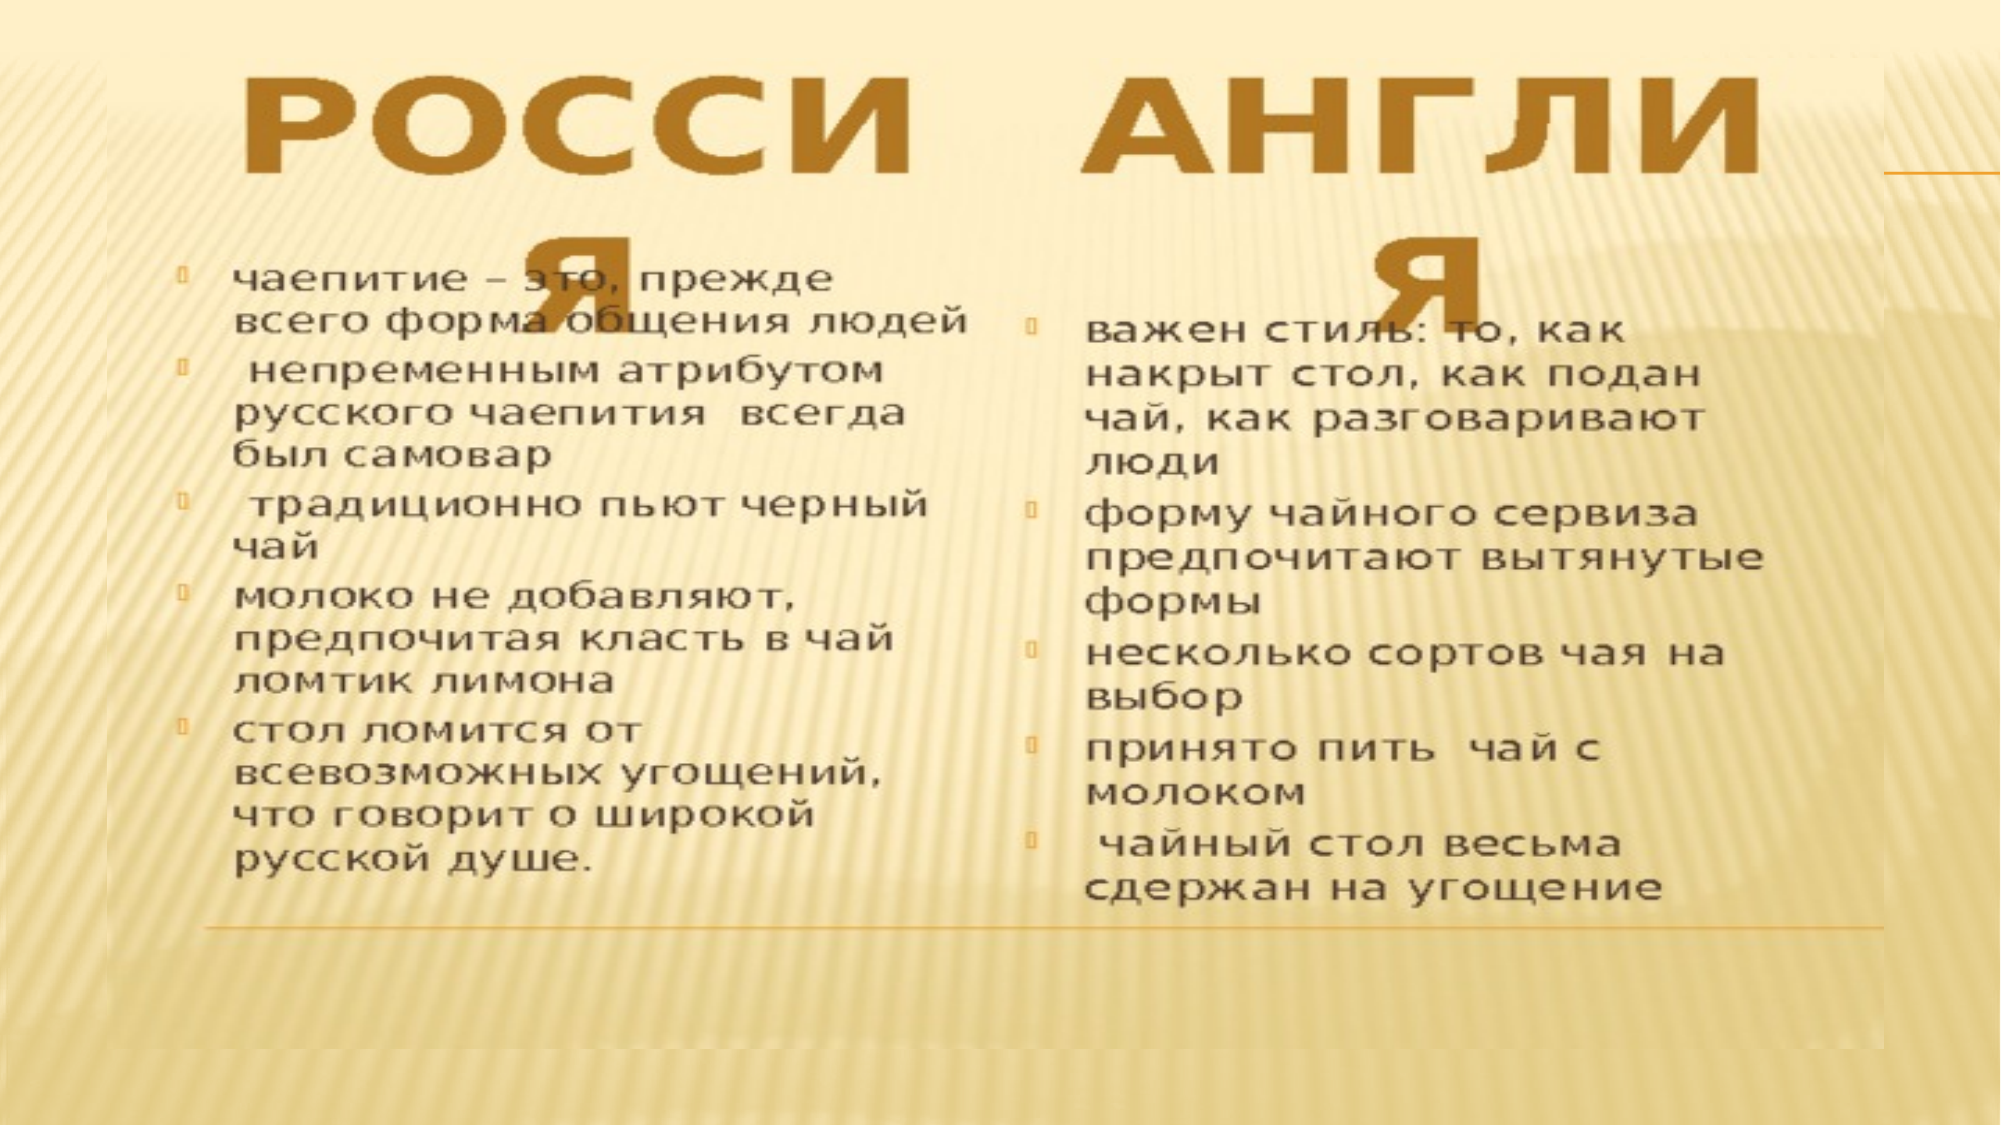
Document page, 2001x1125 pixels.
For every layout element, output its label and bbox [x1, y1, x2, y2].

list [106, 58, 1884, 1049]
